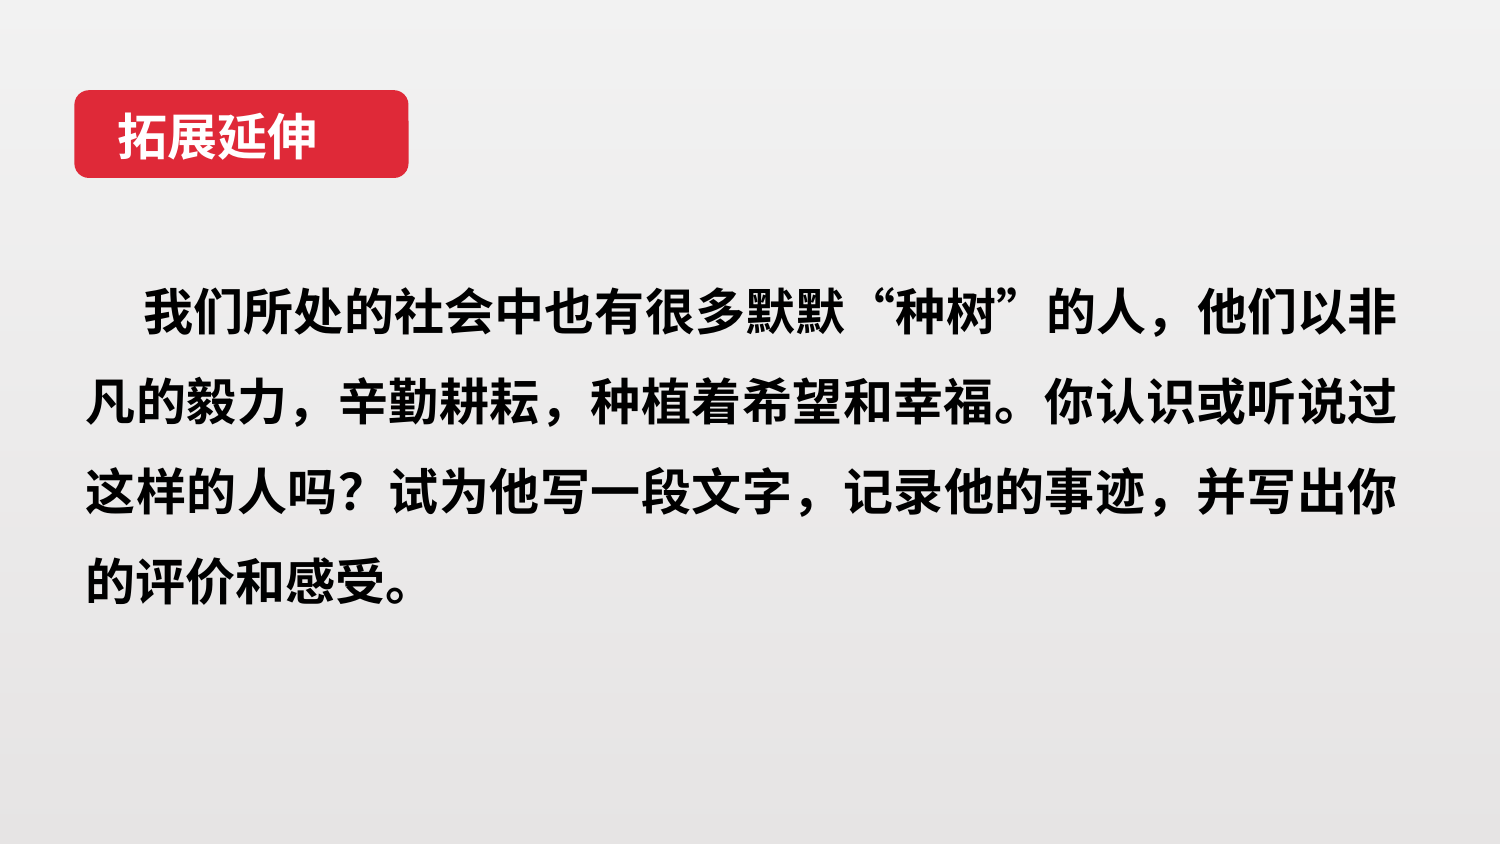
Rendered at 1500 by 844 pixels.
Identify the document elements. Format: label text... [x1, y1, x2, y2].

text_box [74, 90, 409, 178]
list 我们所处的社会中也有很多默默“种树”的人，他们以非凡的毅力，辛勤耕耘，种植着希望和幸福。你认识或听说过这样的人吗？试为他写一段文字，记录他的事迹，并写出你的评价和感受。 [74, 244, 1410, 638]
